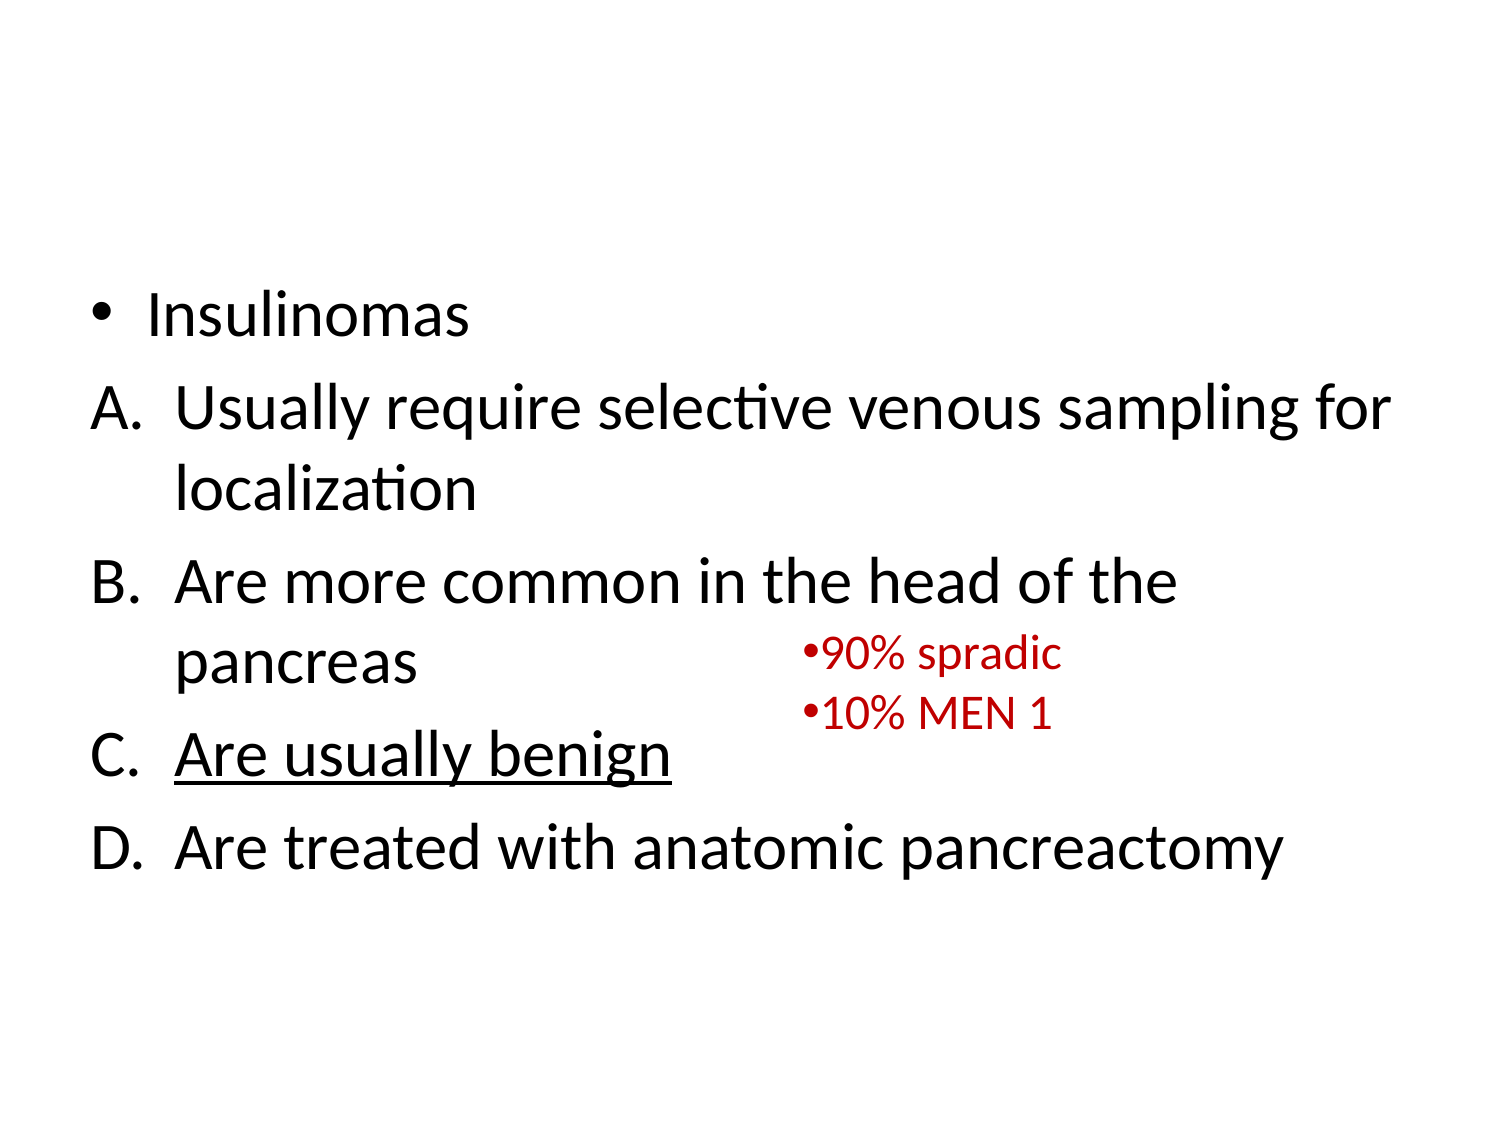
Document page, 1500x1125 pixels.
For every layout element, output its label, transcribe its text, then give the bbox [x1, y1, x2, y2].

text_box 90% spradic 10% MEN 1 [787, 612, 1263, 748]
list Insulinomas Usually require selective venous sampling for localization Are more common in the head of the pancreas Are usually benign Are treated with anatomic pancreactomy [75, 262, 1425, 1005]
